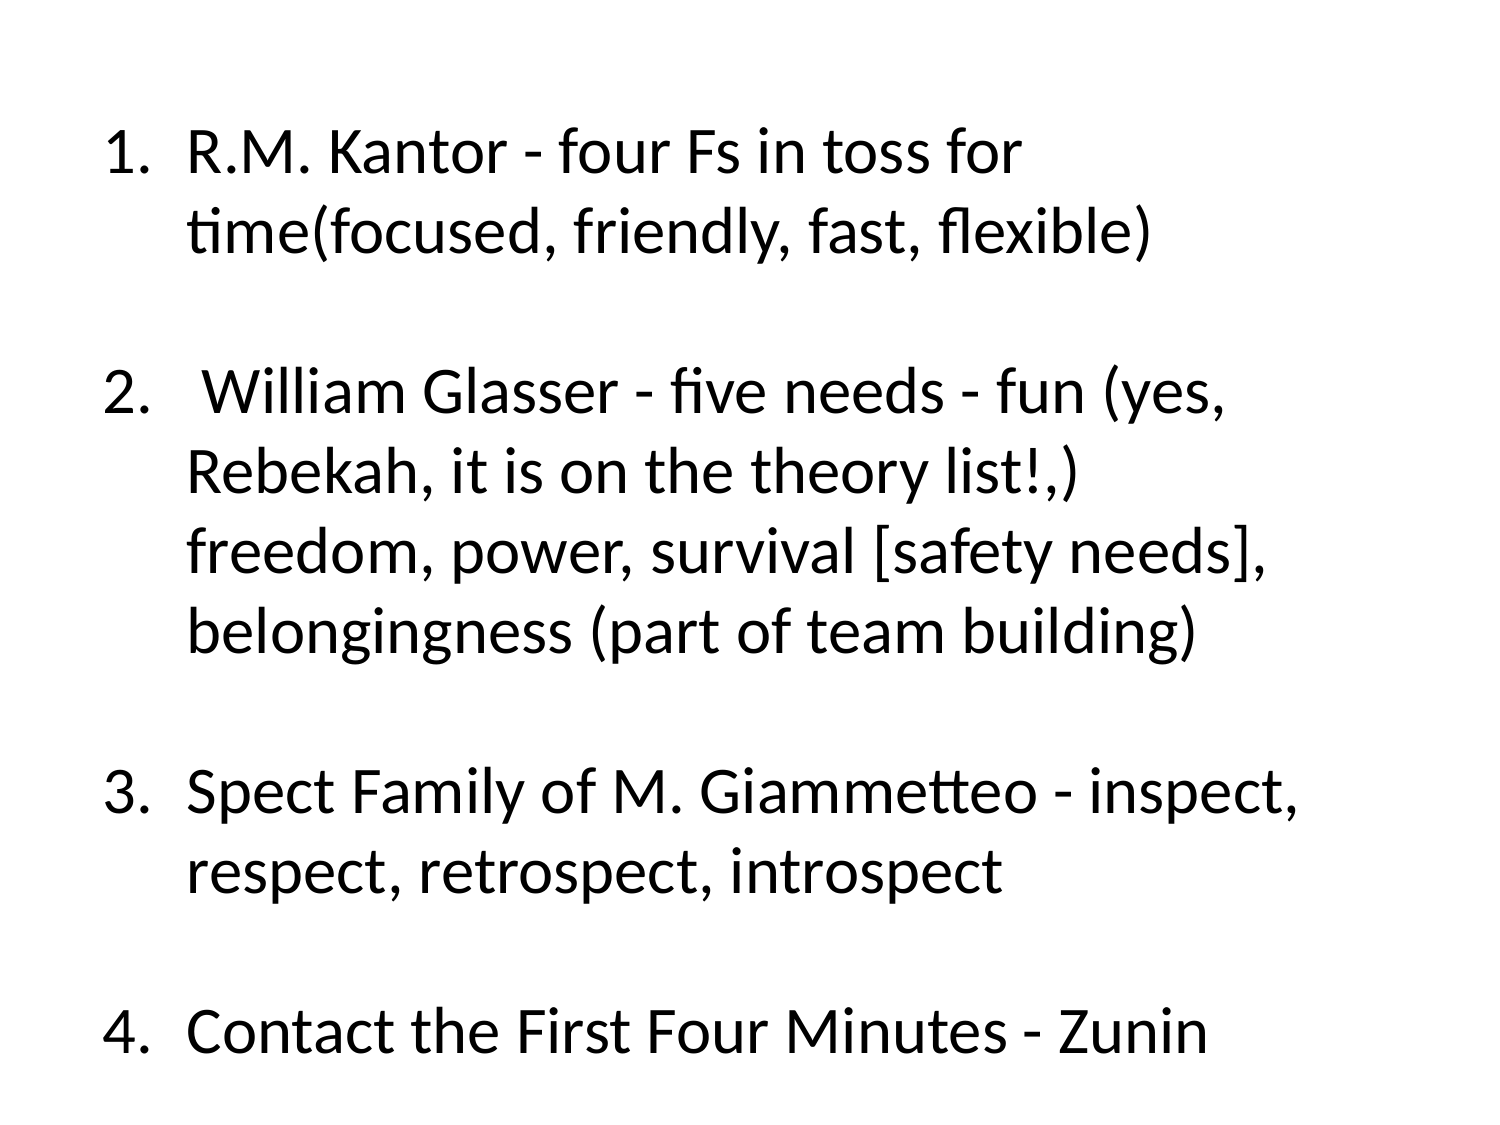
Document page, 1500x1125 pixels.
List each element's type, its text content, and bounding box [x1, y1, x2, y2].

text_box R.M. Kantor - four Fs in toss for time(focused, friendly, fast, flexible) William Glasser - five needs - fun (yes, Rebekah, it is on the theory list!,) freedom, power, survival [safety needs], belongingness (part of team building) Spect Family of M. Giammetteo - inspect, respect, retrospect, introspect Contact the First Four Minutes - Zunin [87, 99, 1325, 1075]
